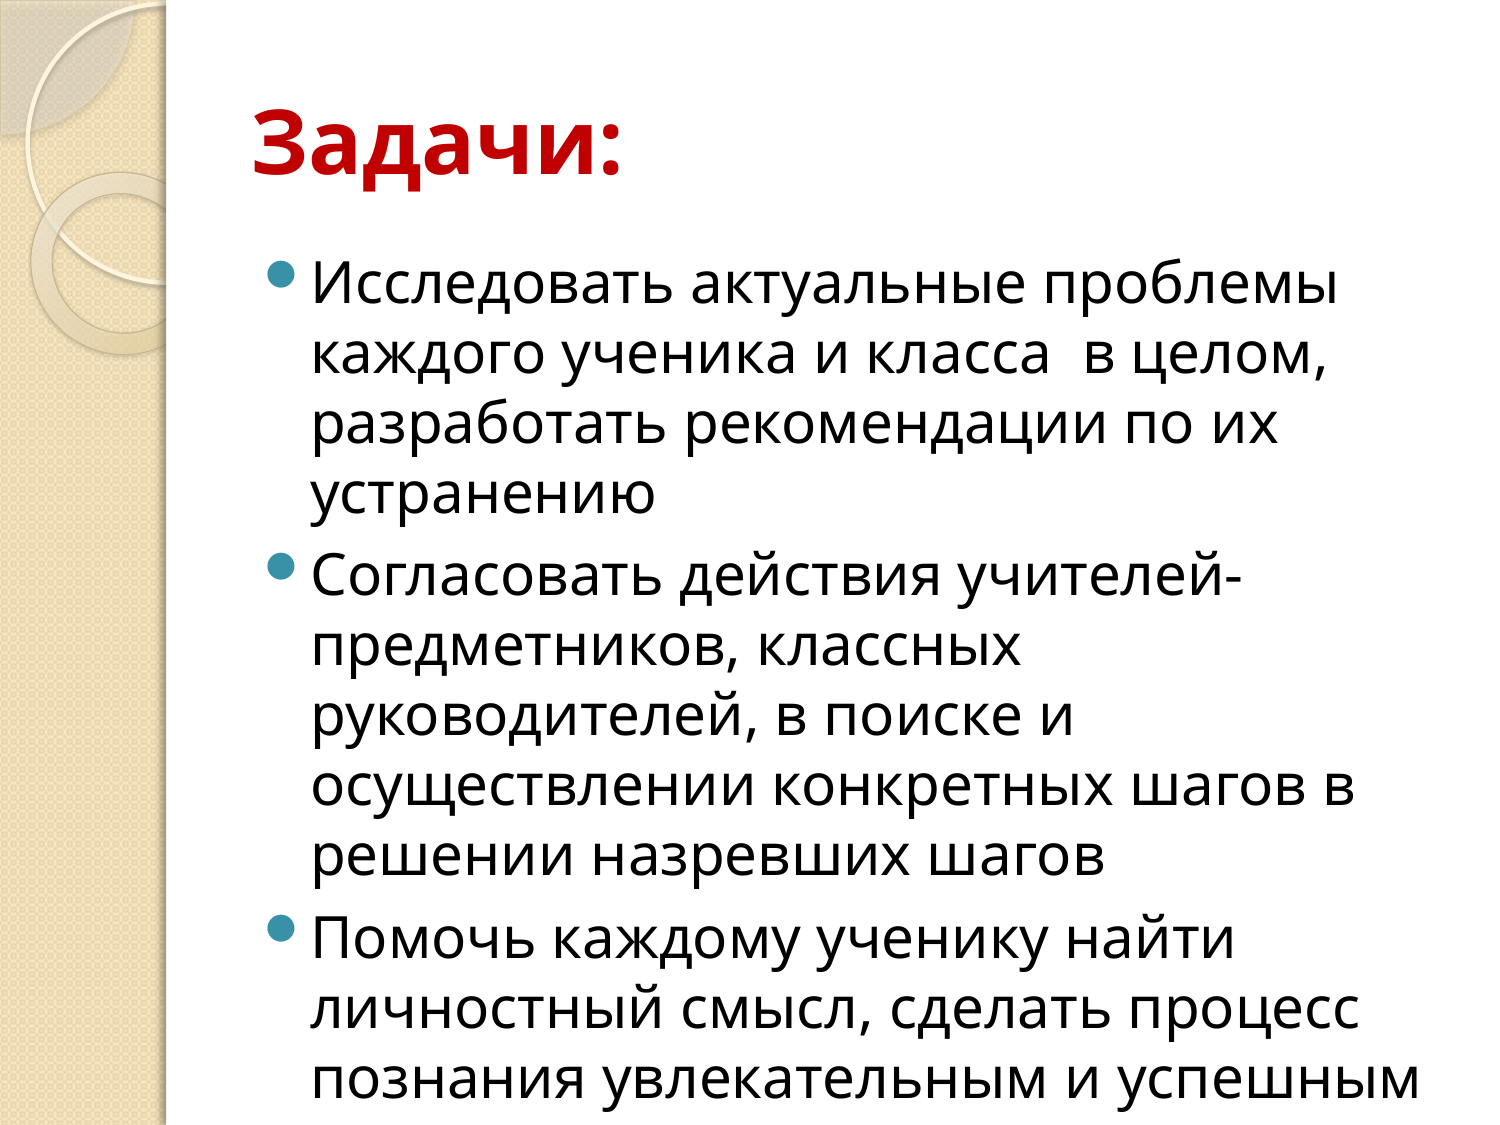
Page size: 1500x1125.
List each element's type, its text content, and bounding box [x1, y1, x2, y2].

title Задачи: [235, 45, 1466, 233]
list Исследовать актуальные проблемы каждого ученика и класса в целом, разработать рекомендации по их устранению Согласовать действия учителей- предметников, классных руководителей, в поиске и осуществлении конкретных шагов в решении назревших шагов Помочь каждому ученику найти личностный смысл, сделать процесс познания увлекательным и успешным [235, 237, 1466, 1025]
